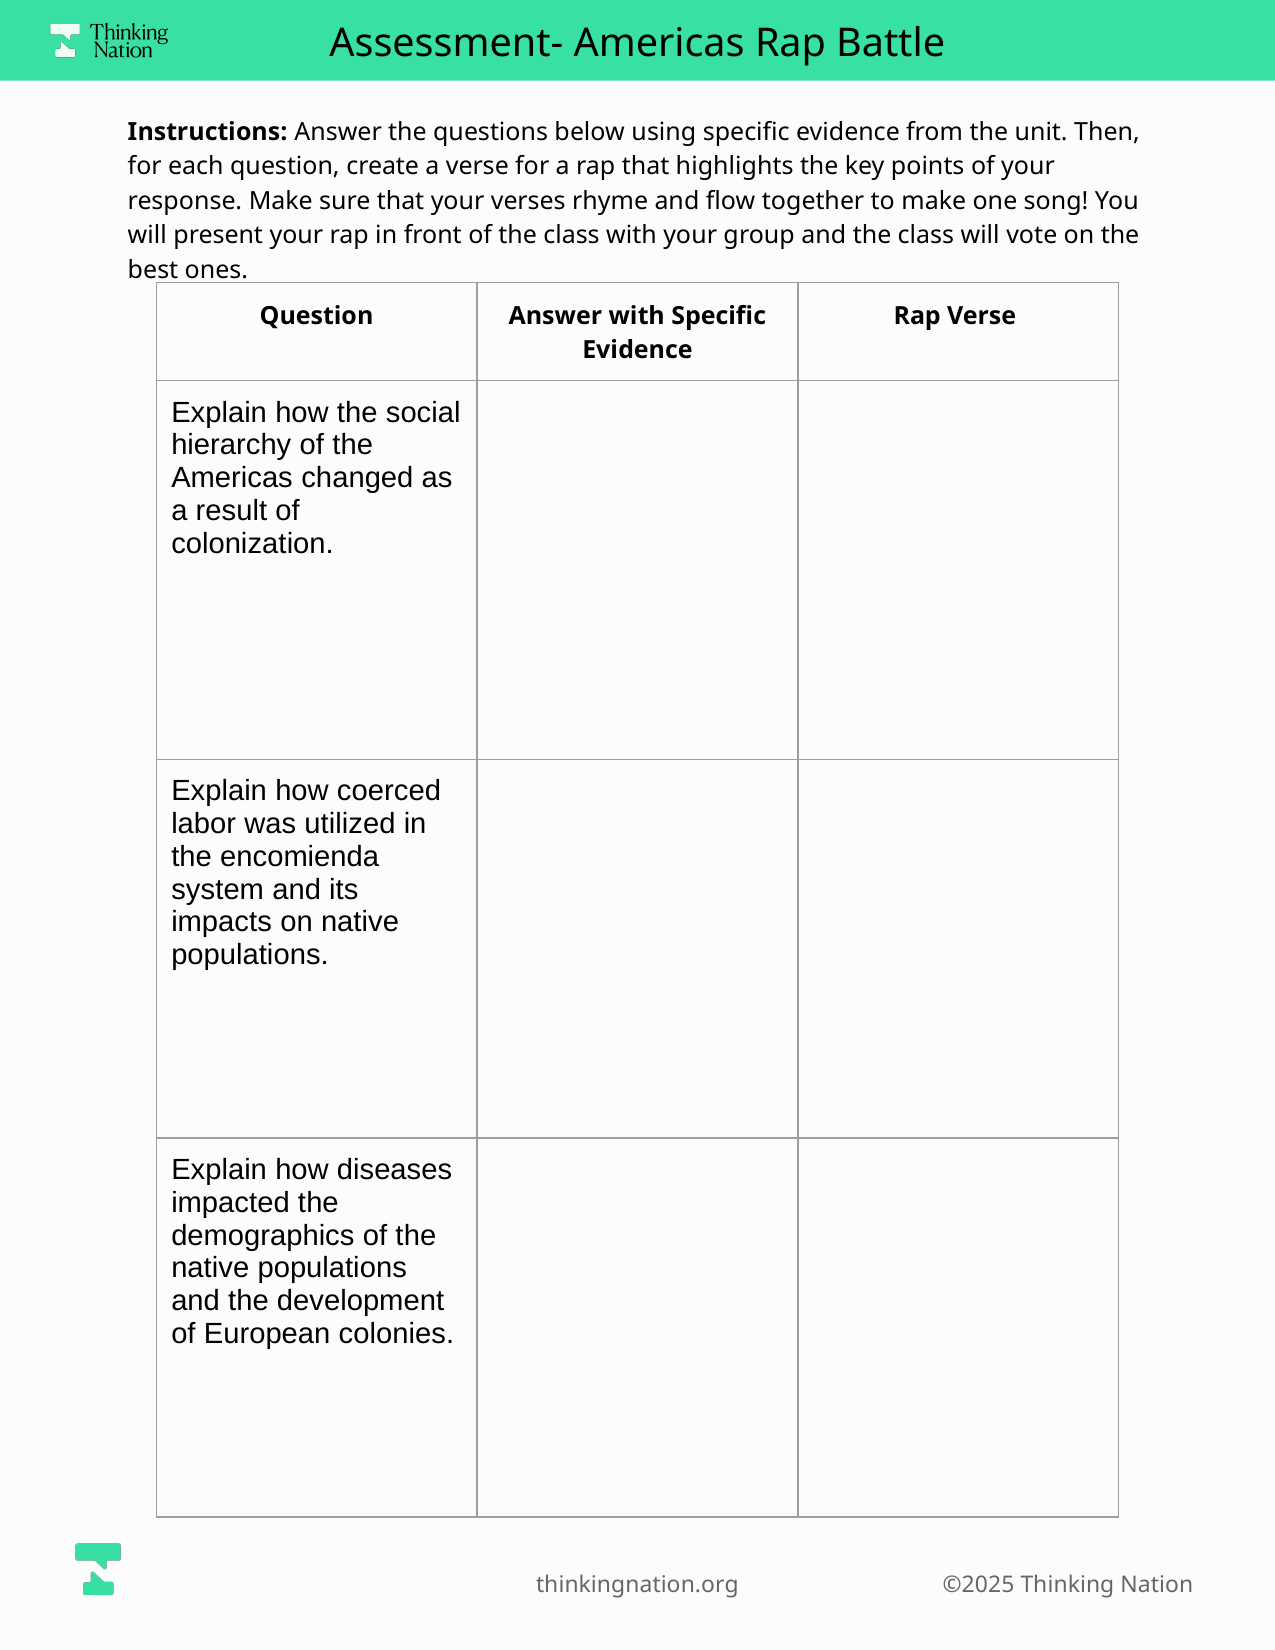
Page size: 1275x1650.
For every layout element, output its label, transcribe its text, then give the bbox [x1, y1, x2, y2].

text_box Instructions: Answer the questions below using specific evidence from the unit. Then, for each question, create a verse for a rap that highlights the key points of your response. Make sure that your verses rhyme and flow together to make one song! You will present your rap in front of the class with your group and the class will vote on the best ones. [112, 95, 1163, 246]
table_cell [478, 381, 797, 759]
text_box ©2025 Thinking Nation [907, 1553, 1210, 1605]
text_box thinkingnation.org [486, 1553, 789, 1605]
table_cell Explain how diseases impacted the demographics of the native populations and the development of European colonies. [157, 1139, 476, 1516]
picture [62, 1533, 134, 1605]
table_cell Explain how the social hierarchy of the Americas changed as a result of colonization. [157, 381, 476, 759]
table_header Answer with Specific Evidence [478, 283, 797, 380]
table_cell [478, 760, 797, 1137]
table_cell [799, 381, 1118, 759]
text_box Assessment- Americas Rap Battle [0, 0, 1275, 81]
table_cell [799, 1139, 1118, 1516]
table_header Rap Verse [799, 283, 1118, 380]
table_cell [799, 760, 1118, 1137]
table_cell Explain how coerced labor was utilized in the encomienda system and its impacts on native populations. [157, 760, 476, 1137]
picture [36, 12, 172, 69]
table_header Question [157, 283, 476, 380]
table_cell [478, 1139, 797, 1516]
